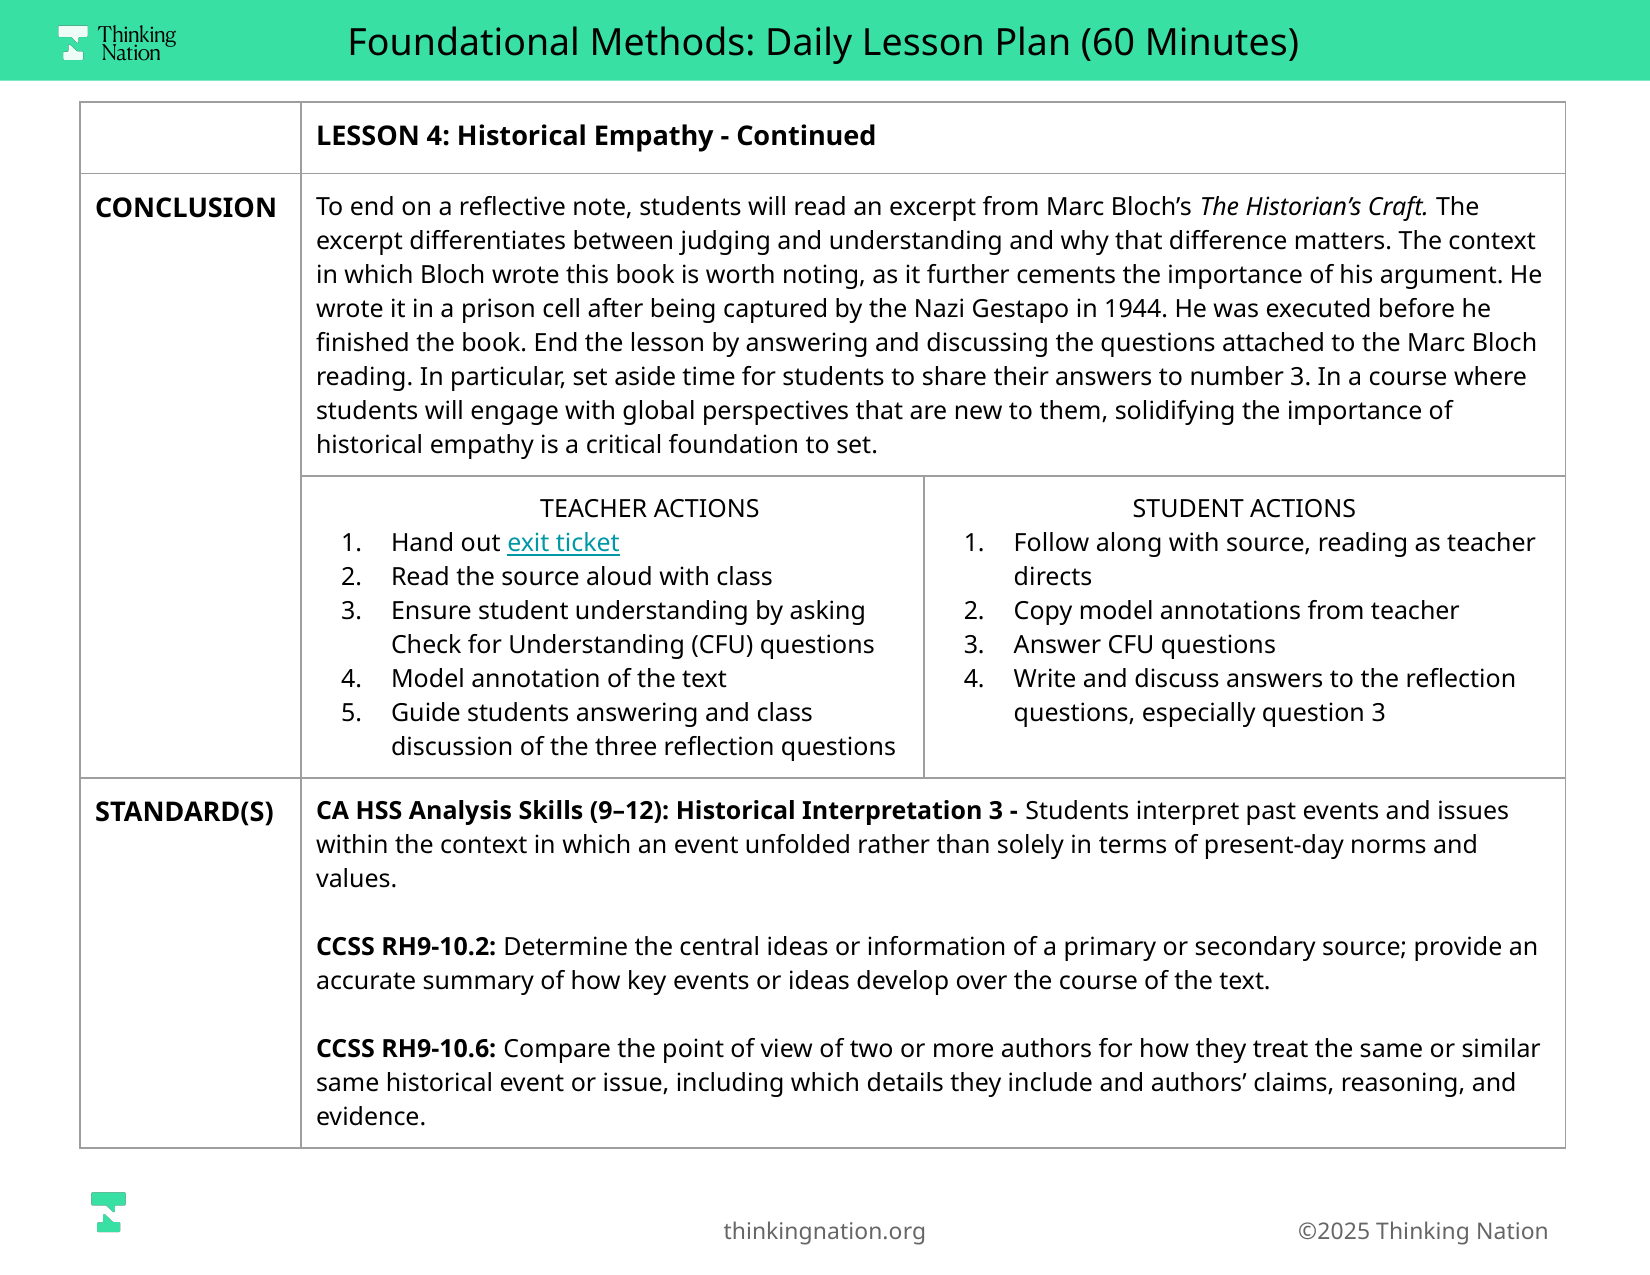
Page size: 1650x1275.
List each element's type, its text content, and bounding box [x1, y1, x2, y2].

picture [80, 1184, 136, 1240]
text_box Foundational Methods: Daily Lesson Plan (60 Minutes) [0, 0, 1650, 81]
table_cell CA HSS Analysis Skills (9–12): Historical Interpretation 3 - Students interpret past events and issues within the context in which an event unfolded rather than solely in terms of present-day norms and values. CCSS RH9-10.2: Determine the central ideas or information of a primary or secondary source; provide an accurate summary of how key events or ideas develop over the course of the text. CCSS RH9-10.6: Compare the point of view of two or more authors for how they treat the same or similar same historical event or issue, including which details they include and authors’ claims, reasoning, and evidence. [302, 779, 1565, 1147]
table_header [81, 103, 300, 173]
table_header LESSON 4: Historical Empathy - Continued [302, 103, 1565, 173]
table_cell TEACHER ACTIONS Hand out exit ticket Read the source aloud with class Ensure student understanding by asking Check for Understanding (CFU) questions Model annotation of the text Guide students answering and class discussion of the three reflection questions [302, 477, 923, 777]
table_cell STANDARD(S) [81, 779, 300, 1147]
table_cell STUDENT ACTIONS Follow along with source, reading as teacher directs Copy model annotations from teacher Answer CFU questions Write and discuss answers to the reflection questions, especially question 3 [925, 477, 1565, 777]
table_cell To end on a reflective note, students will read an excerpt from Marc Bloch’s The Historian’s Craft. The excerpt differentiates between judging and understanding and why that difference matters. The context in which Bloch wrote this book is worth noting, as it further cements the importance of his argument. He wrote it in a prison cell after being captured by the Nazi Gestapo in 1944. He was executed before he finished the book. End the lesson by answering and discussing the questions attached to the Marc Bloch reading. In particular, set aside time for students to share their answers to number 3. In a course where students will engage with global perspectives that are new to them, solidifying the importance of historical empathy is a critical foundation to set. [302, 174, 1565, 475]
table_cell CONCLUSION [81, 174, 300, 777]
text_box thinkingnation.org [629, 1200, 1021, 1240]
text_box ©2025 Thinking Nation [1174, 1200, 1566, 1240]
picture [45, 14, 180, 71]
